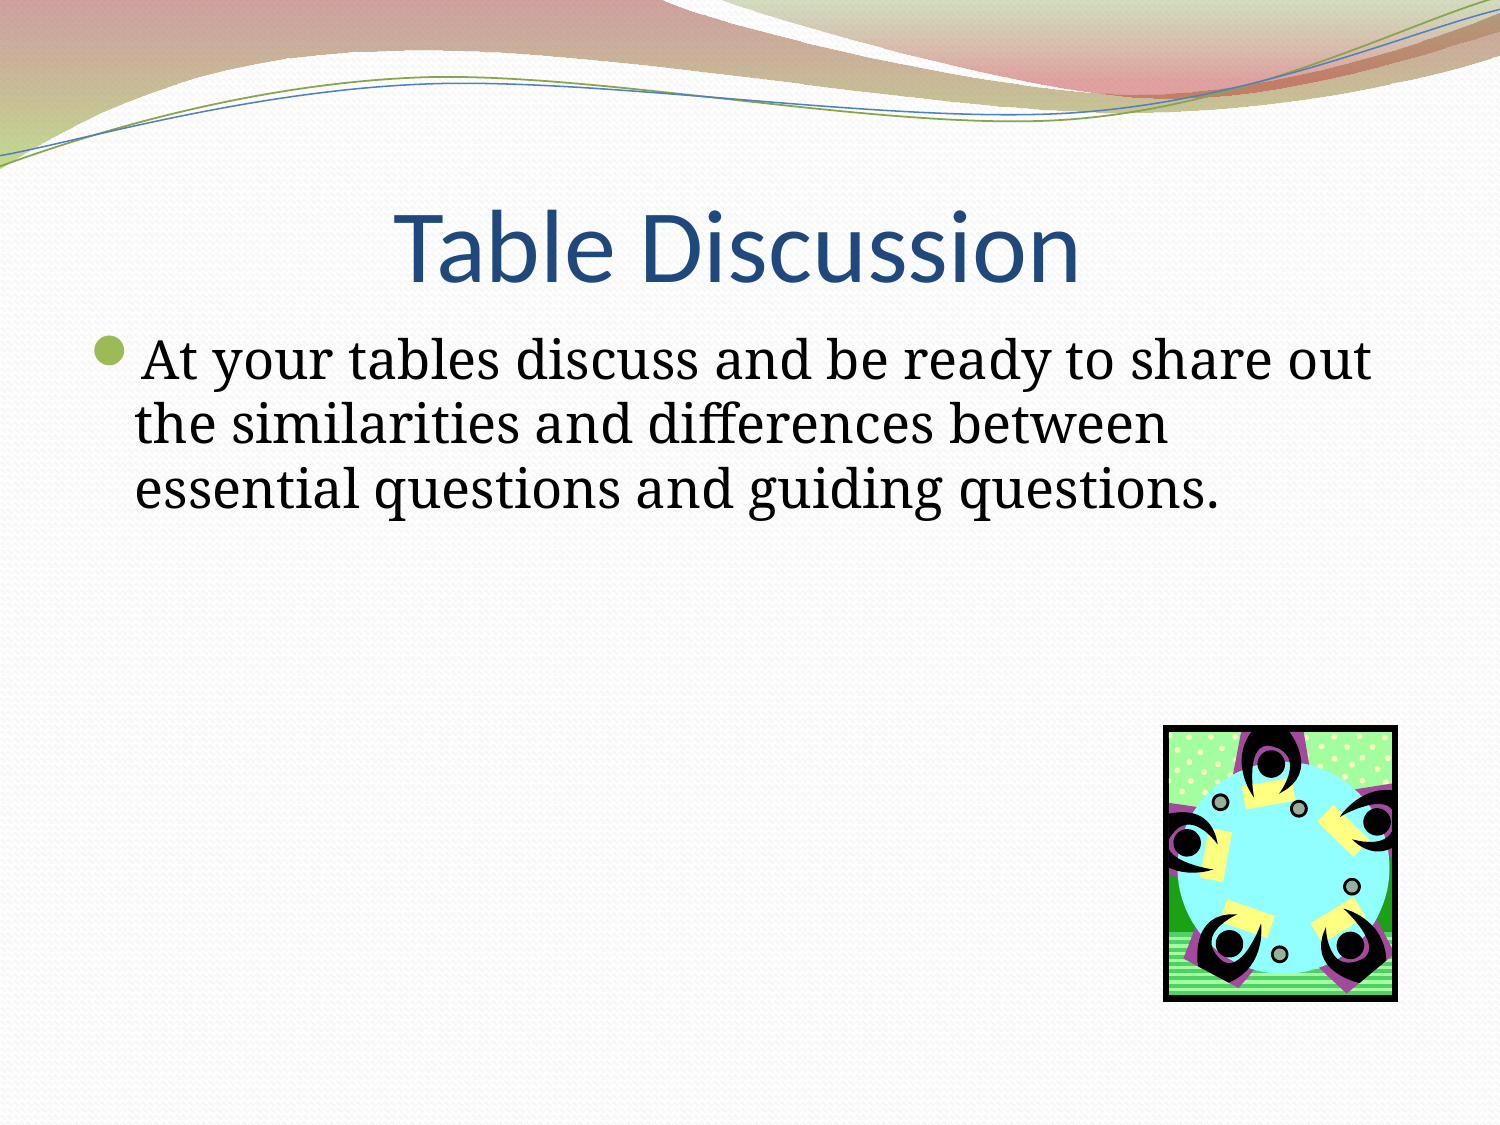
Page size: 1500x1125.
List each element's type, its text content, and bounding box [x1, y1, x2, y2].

picture [1162, 724, 1399, 1003]
title Table Discussion [74, 115, 1426, 304]
list At your tables discuss and be ready to share out the similarities and differences between essential questions and guiding questions. [74, 317, 1426, 1038]
